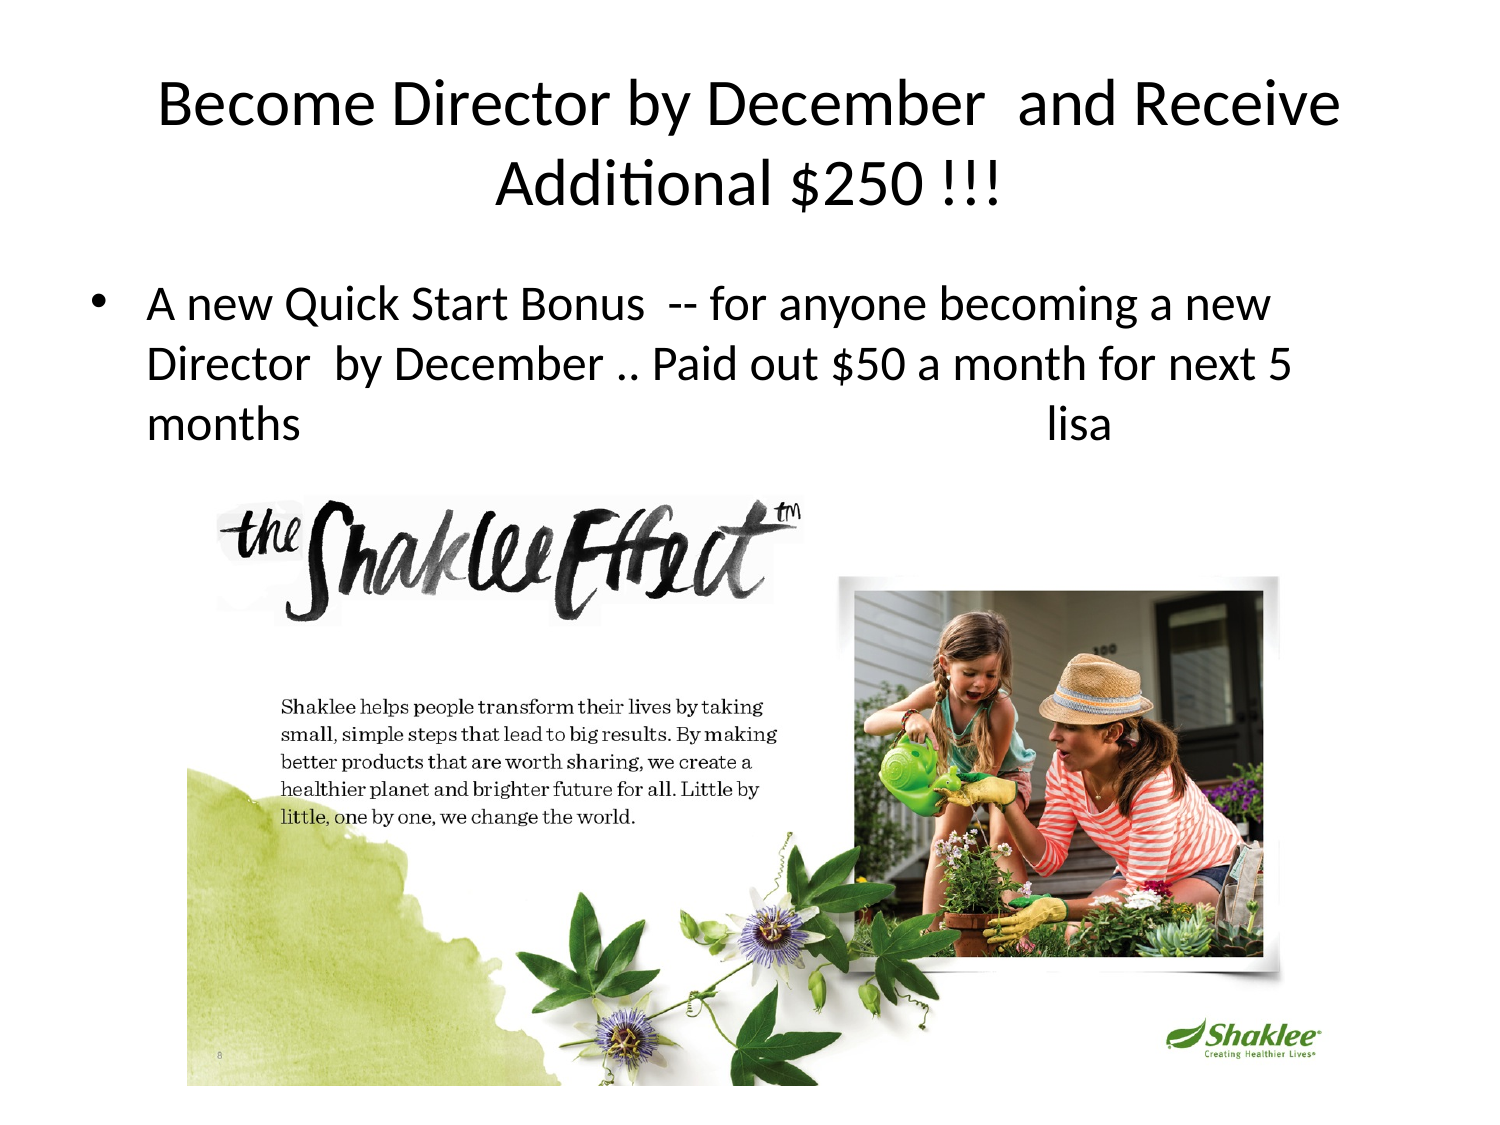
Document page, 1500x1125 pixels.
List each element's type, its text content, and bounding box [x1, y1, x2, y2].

picture [187, 467, 1351, 1086]
list A new Quick Start Bonus -- for anyone becoming a new Director by December .. Paid out $50 a month for next 5 months lisa [75, 262, 1425, 1005]
title Become Director by December and Receive Additional $250 !!! [75, 45, 1425, 233]
